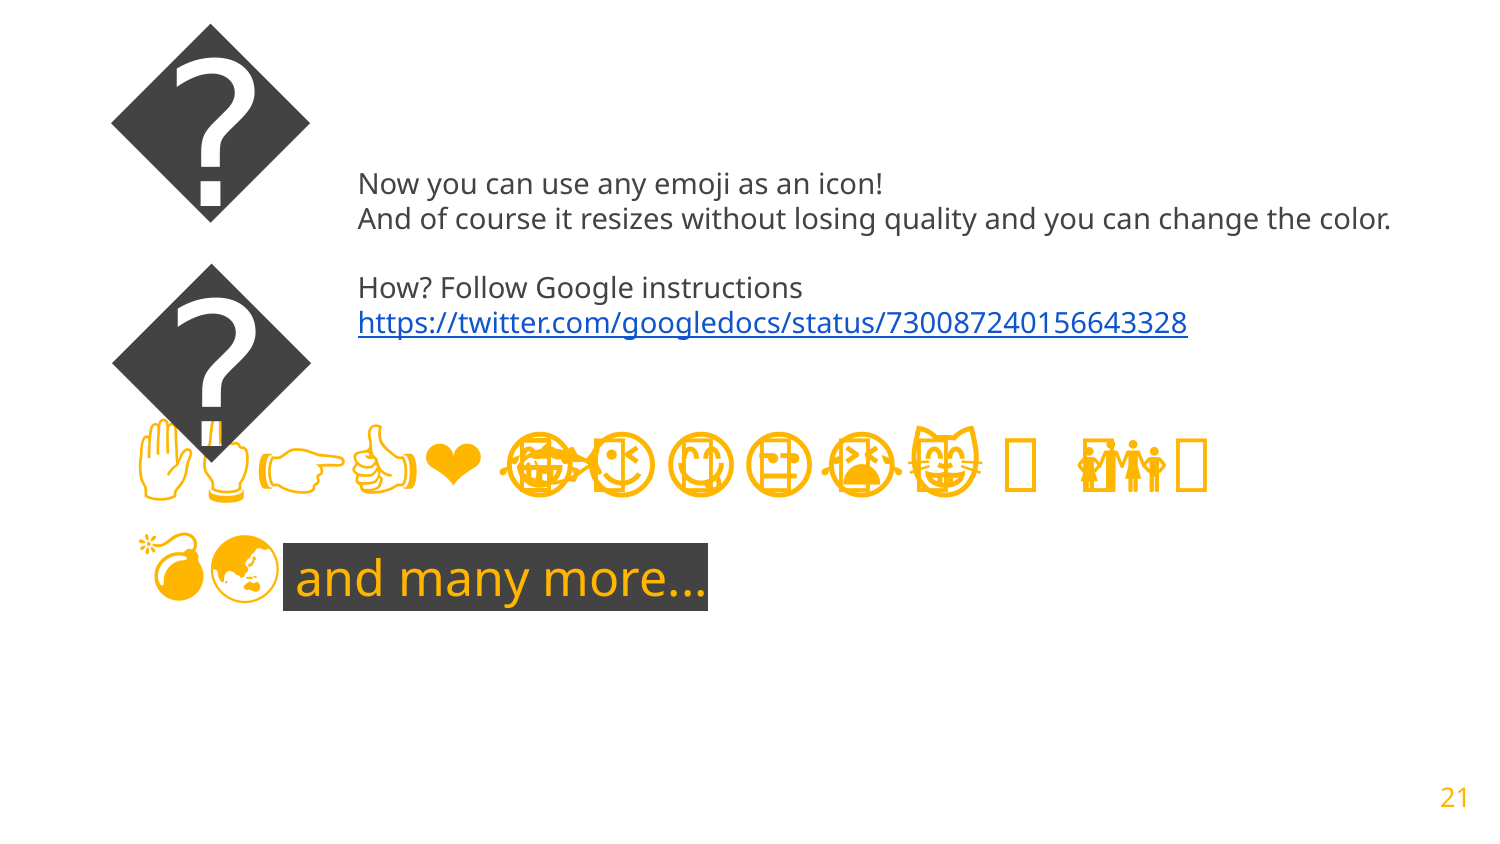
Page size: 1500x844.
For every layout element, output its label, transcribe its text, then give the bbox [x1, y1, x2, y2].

text_box 😉 [93, 140, 331, 354]
slide_number 21 [1411, 753, 1500, 844]
text_box ✋👆👉👍👤👦👧👨👩👪💃🏃💑❤😂😉😋😒😭👶😸🐟🍒🍔💣📌📖🔨🎃🎈🎨🏈🏰🌏🔌🔑 and many more... [120, 389, 1322, 812]
text_box Now you can use any emoji as an icon! And of course it resizes without losing quality and you can change the color. How? Follow Google instructions https://twitter.com/googledocs/status/730087240156643328 [342, 149, 1438, 377]
